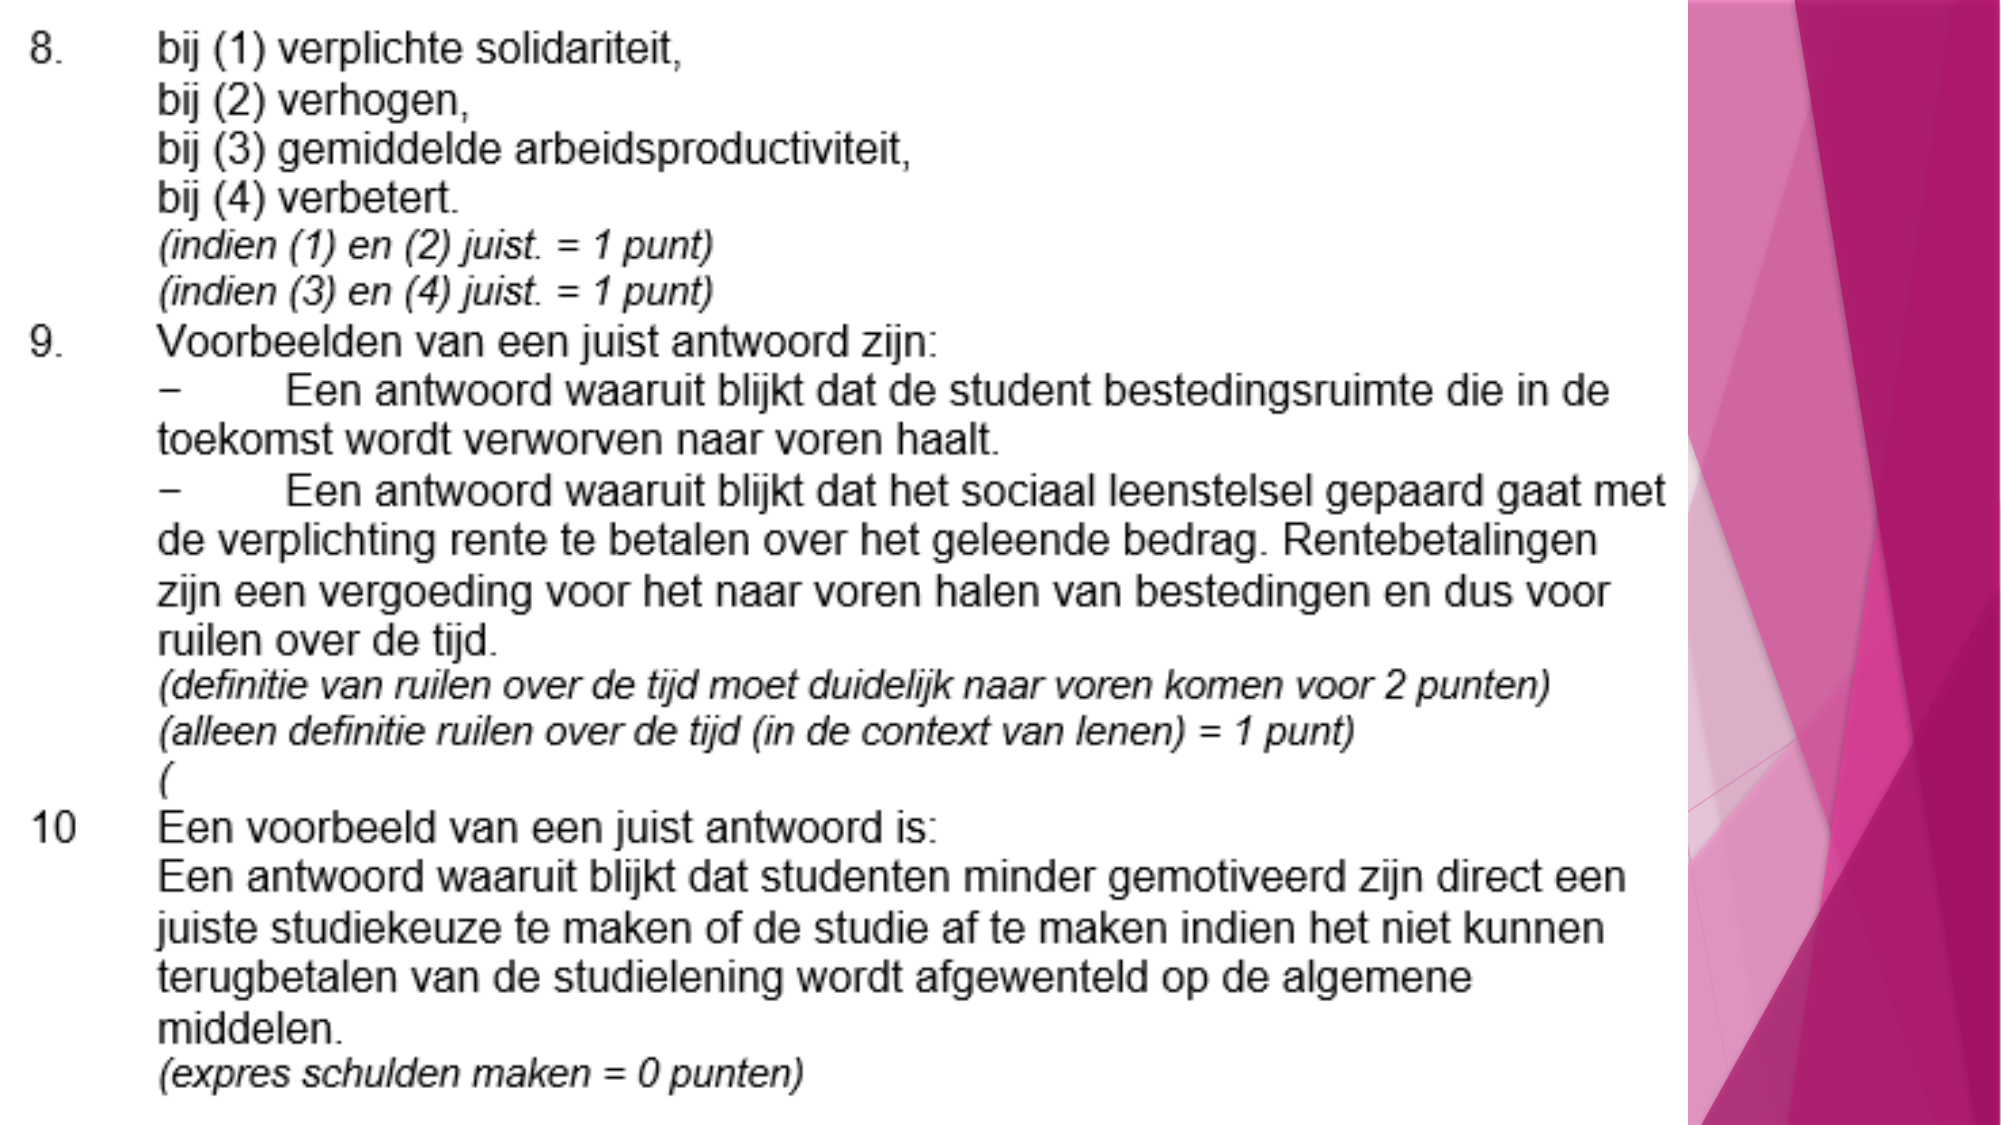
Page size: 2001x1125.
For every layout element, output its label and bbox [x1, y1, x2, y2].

picture [0, 0, 1688, 1125]
